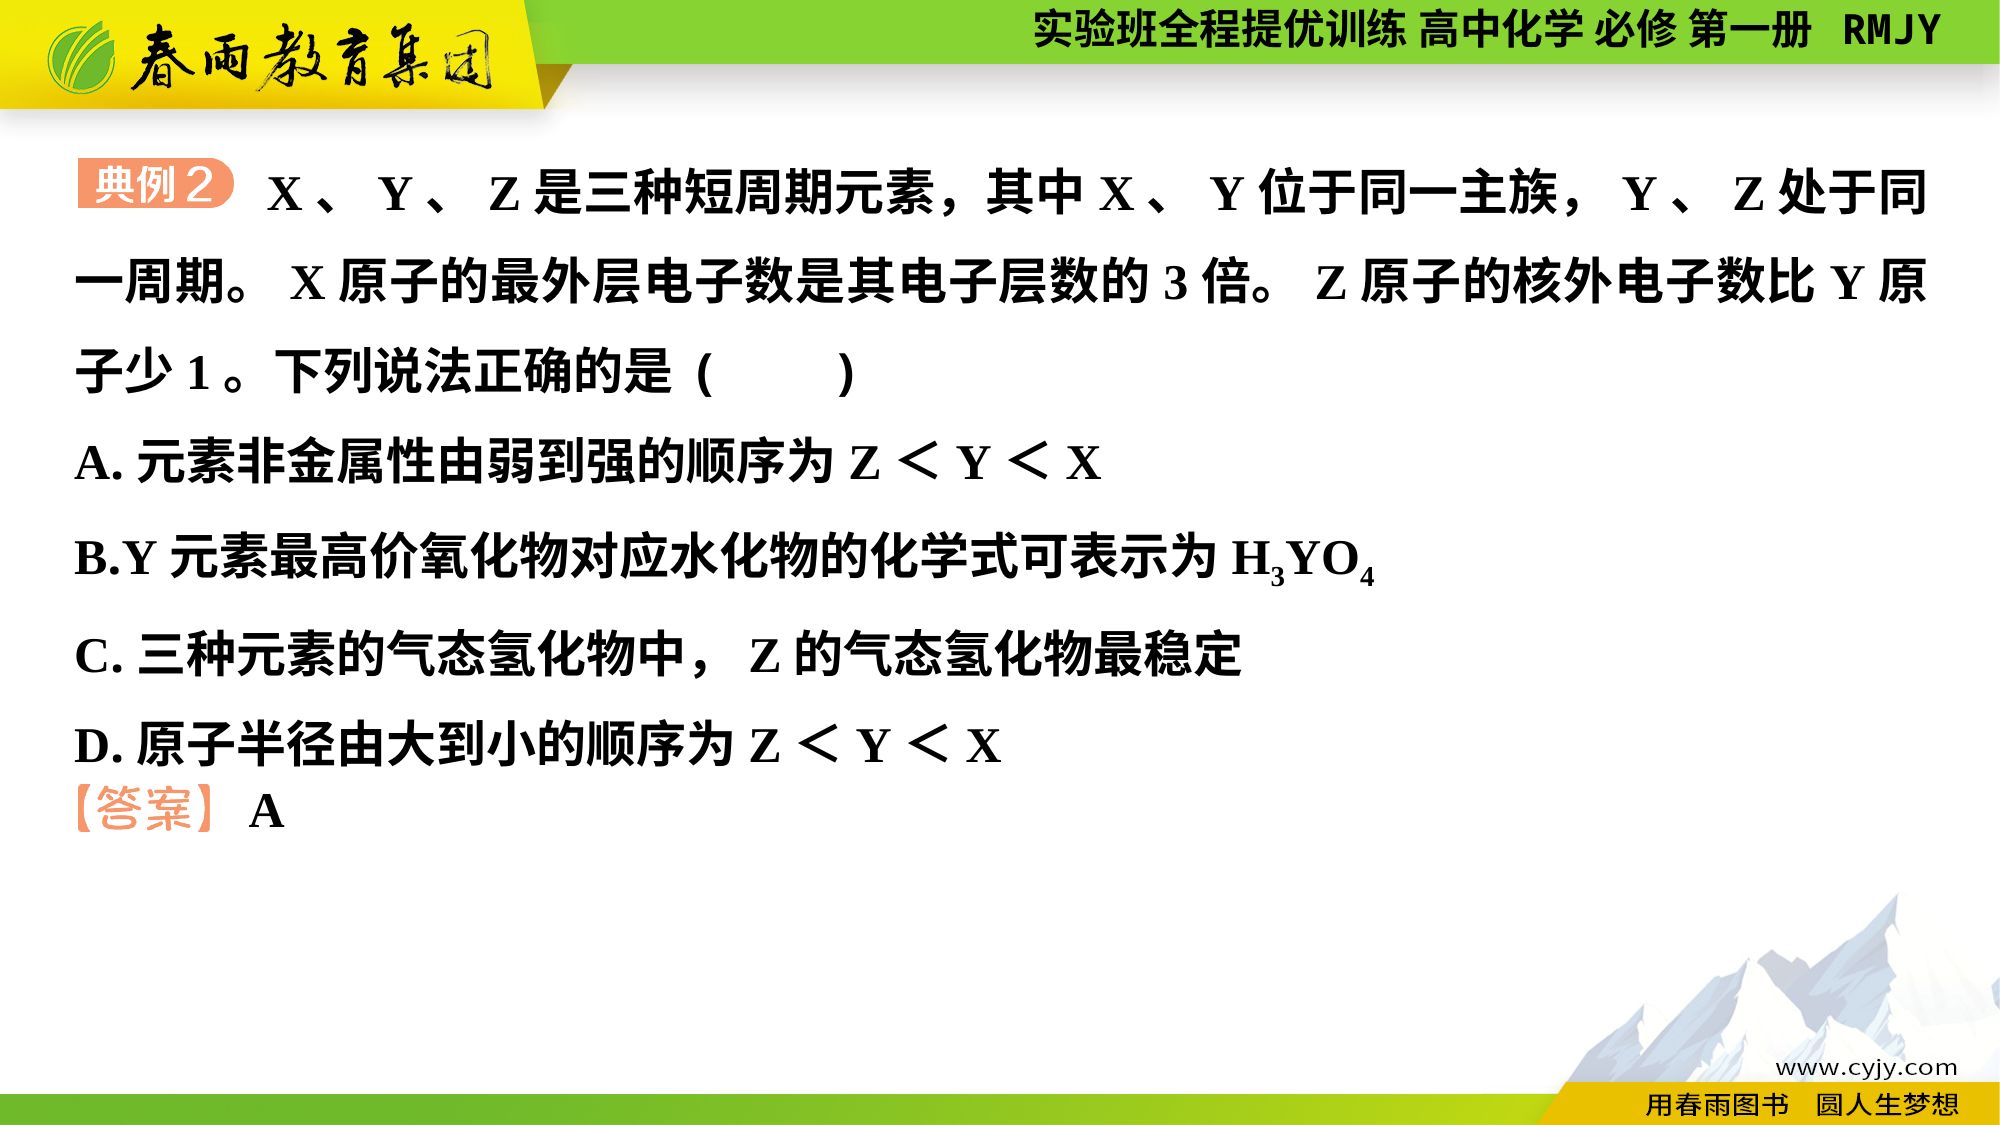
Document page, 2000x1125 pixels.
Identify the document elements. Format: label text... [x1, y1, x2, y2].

text_box A [233, 770, 300, 845]
picture [0, 0, 2000, 1125]
list X、Y、Z是三种短周期元素，其中X、Y位于同一主族，Y、Z处于同一周期。X原子的最外层电子数是其电子层数的3倍。Z原子的核外电子数比Y原子少1。下列说法正确的是 ( ) A.元素非金属性由弱到强的顺序为Z＜Y＜X B.Y元素最高价氧化物对应水化物的化学式可表示为H3YO4 C.三种元素的气态氢化物中，Z的气态氢化物最稳定 D.原子半径由大到小的顺序为Z＜Y＜X [59, 122, 1944, 763]
